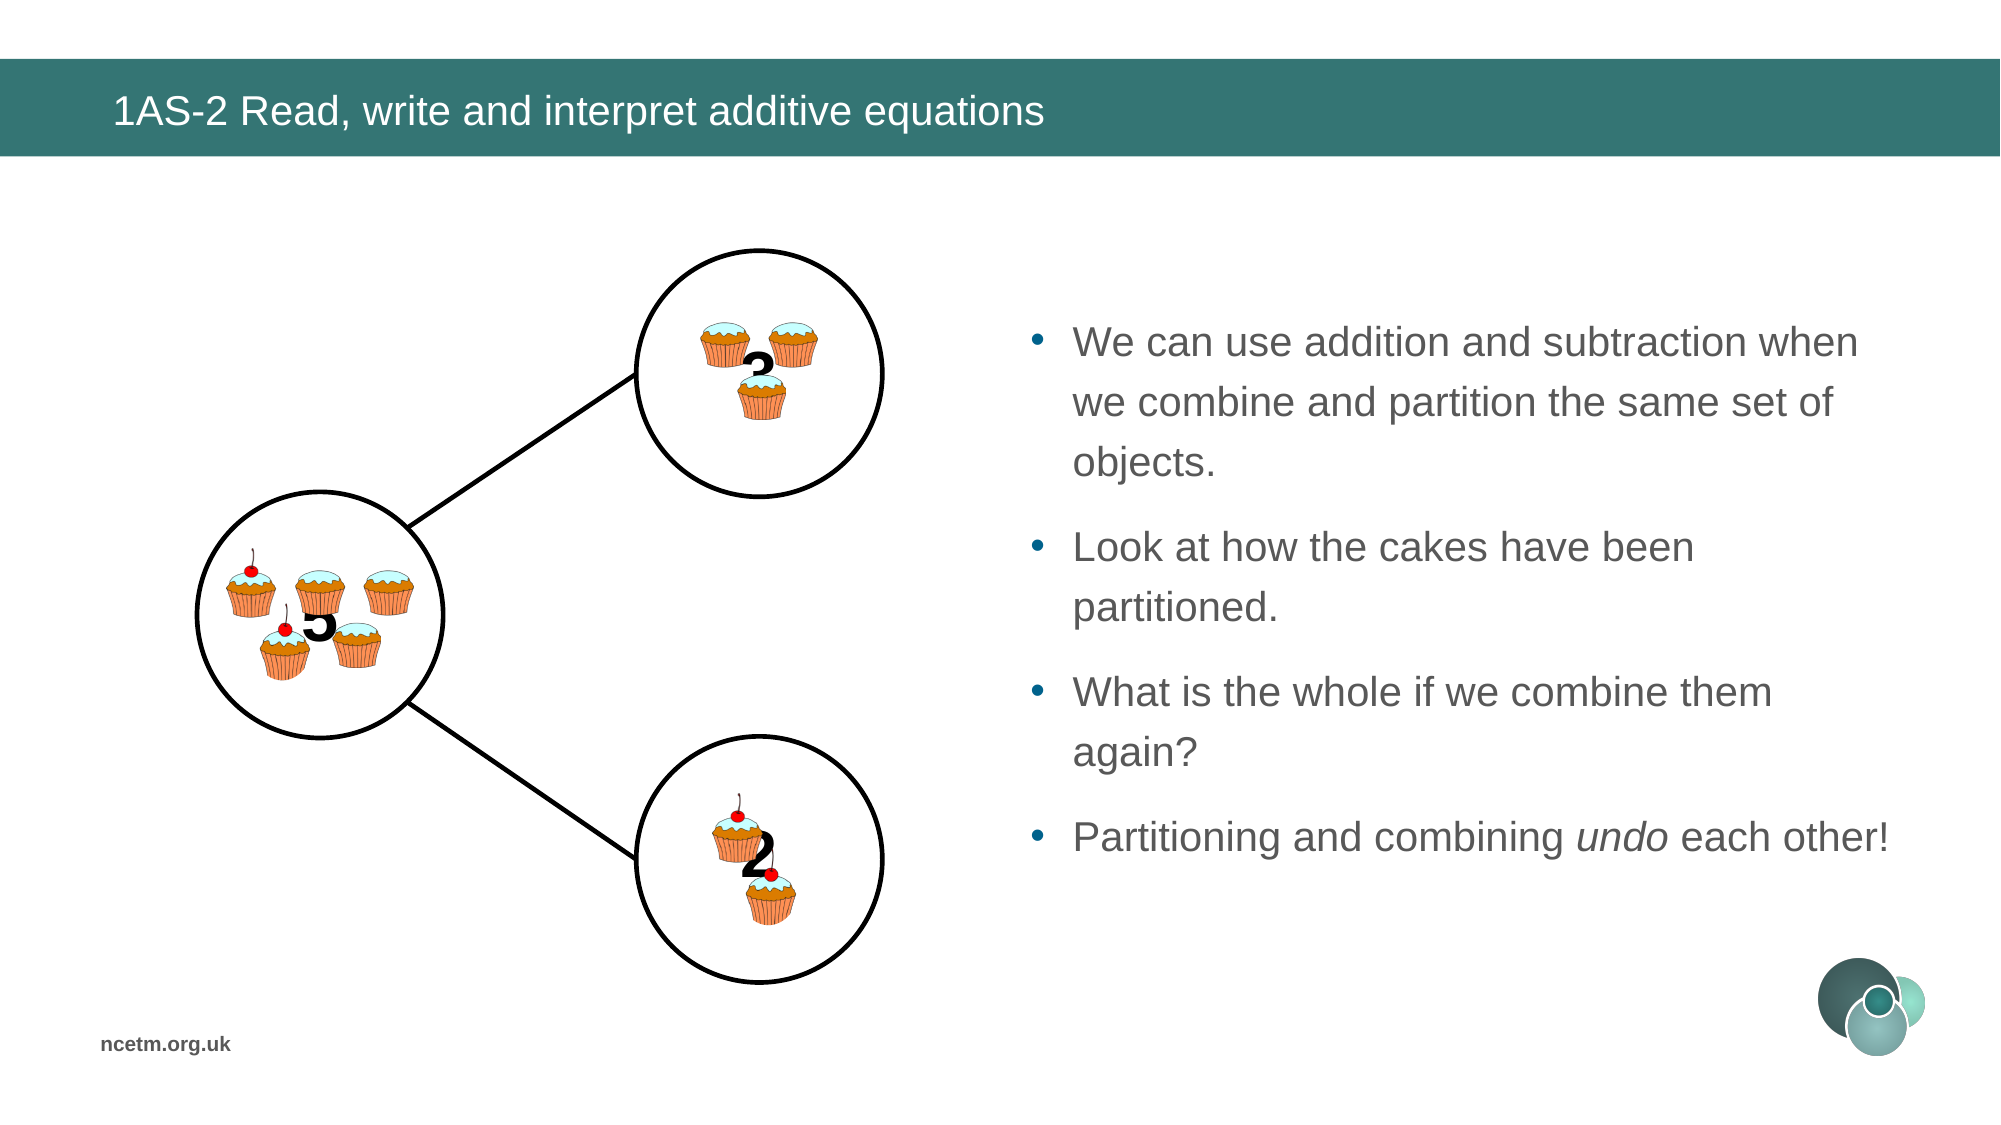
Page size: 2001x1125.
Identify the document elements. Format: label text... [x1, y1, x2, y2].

text_box [194, 489, 446, 741]
text_box [634, 734, 885, 985]
picture [1818, 958, 1925, 1056]
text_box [712, 793, 800, 926]
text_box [406, 373, 637, 529]
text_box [406, 701, 637, 860]
title 1AS-2 Read, write and interpret additive equations [97, 76, 1945, 147]
text_box [641, 418, 688, 485]
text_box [226, 548, 314, 681]
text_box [318, 569, 415, 668]
text_box [634, 248, 885, 499]
text_box We can use addition and subtraction when we combine and partition the same set of objects. Look at how the cakes have been partitioned. What is the whole if we combine them again? Partitioning and combining undo each other! [1015, 297, 1908, 869]
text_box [697, 321, 820, 420]
